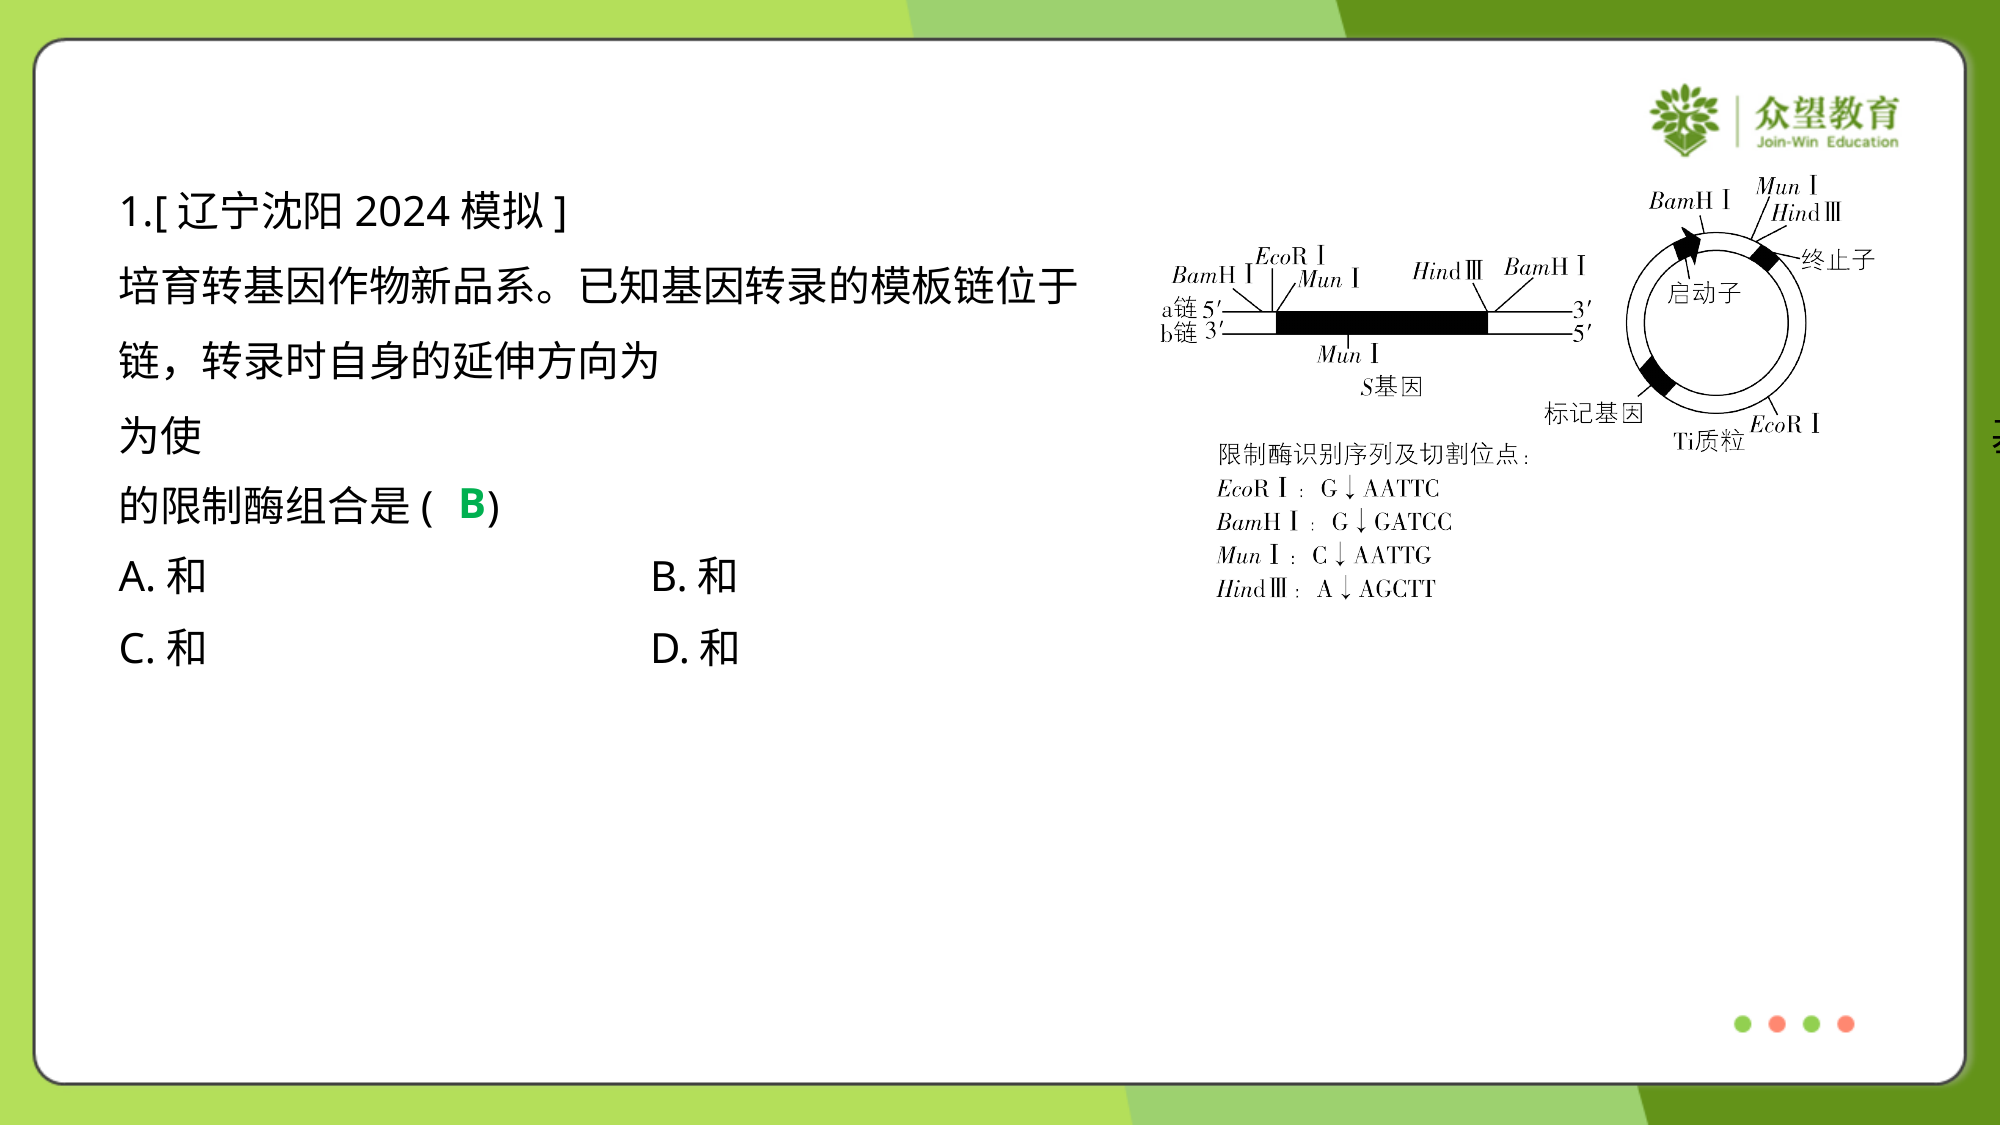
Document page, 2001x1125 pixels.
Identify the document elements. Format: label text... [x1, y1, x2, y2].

text_box B [442, 456, 502, 521]
picture [0, 0, 2000, 1125]
